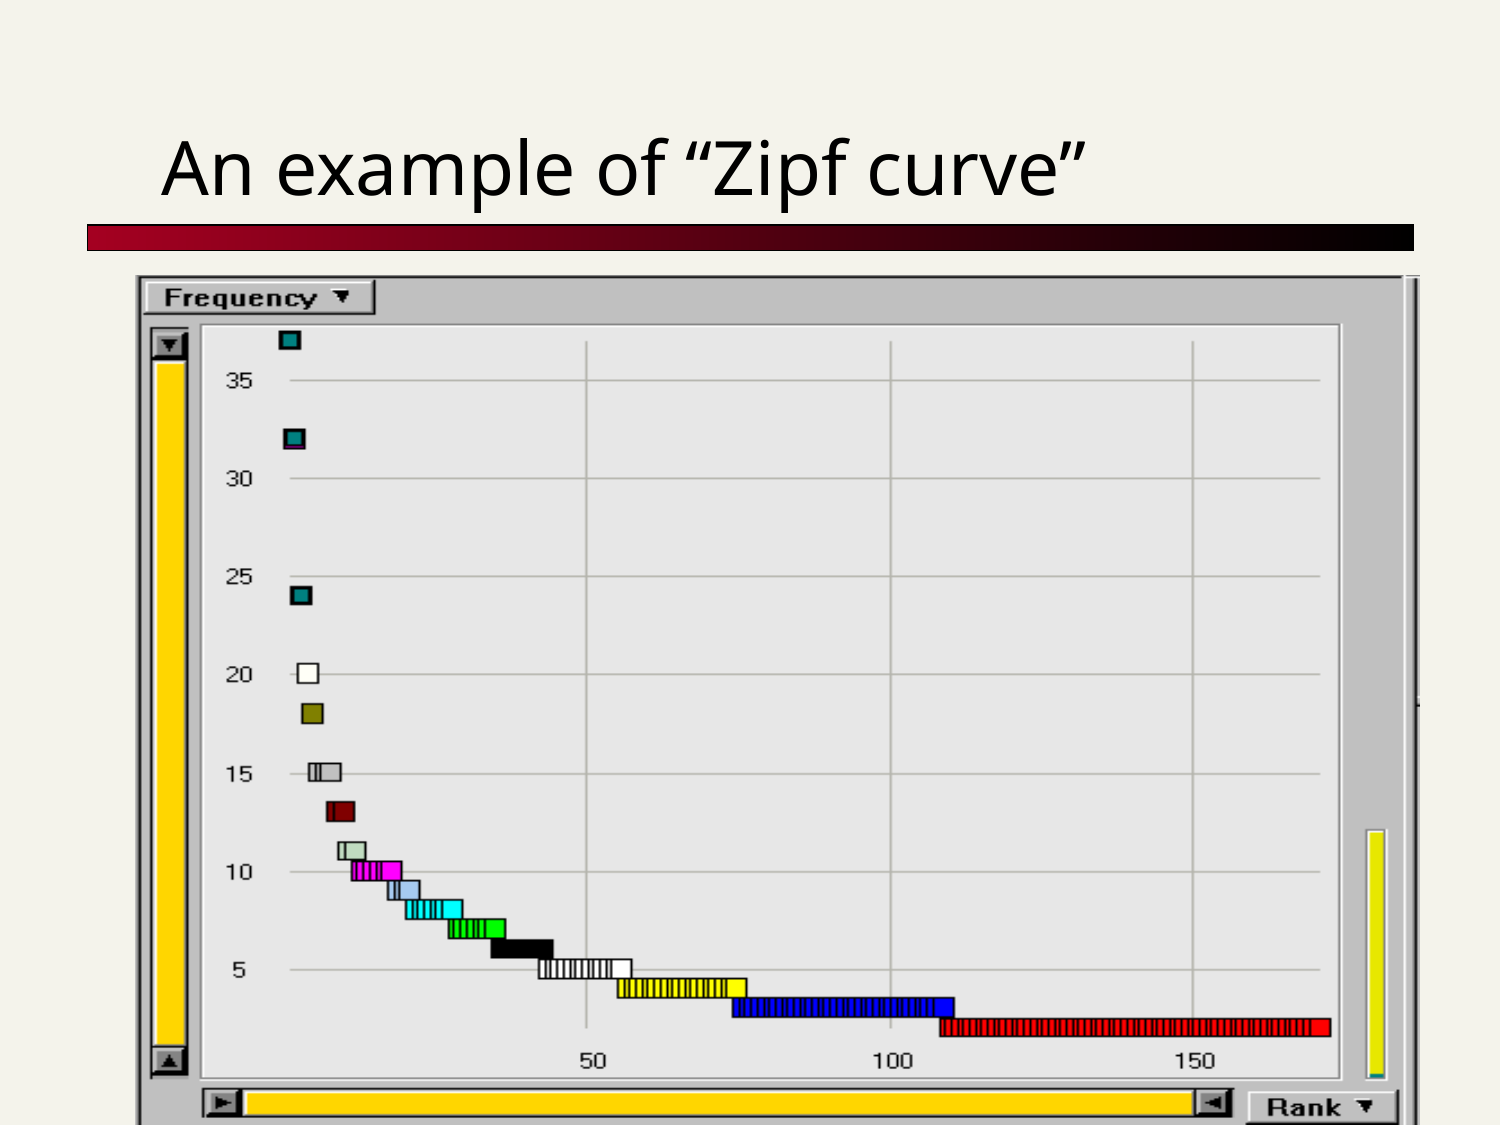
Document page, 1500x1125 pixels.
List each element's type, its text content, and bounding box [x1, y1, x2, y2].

picture [135, 275, 1420, 1125]
text_box An example of “Zipf curve” [147, 113, 1102, 219]
